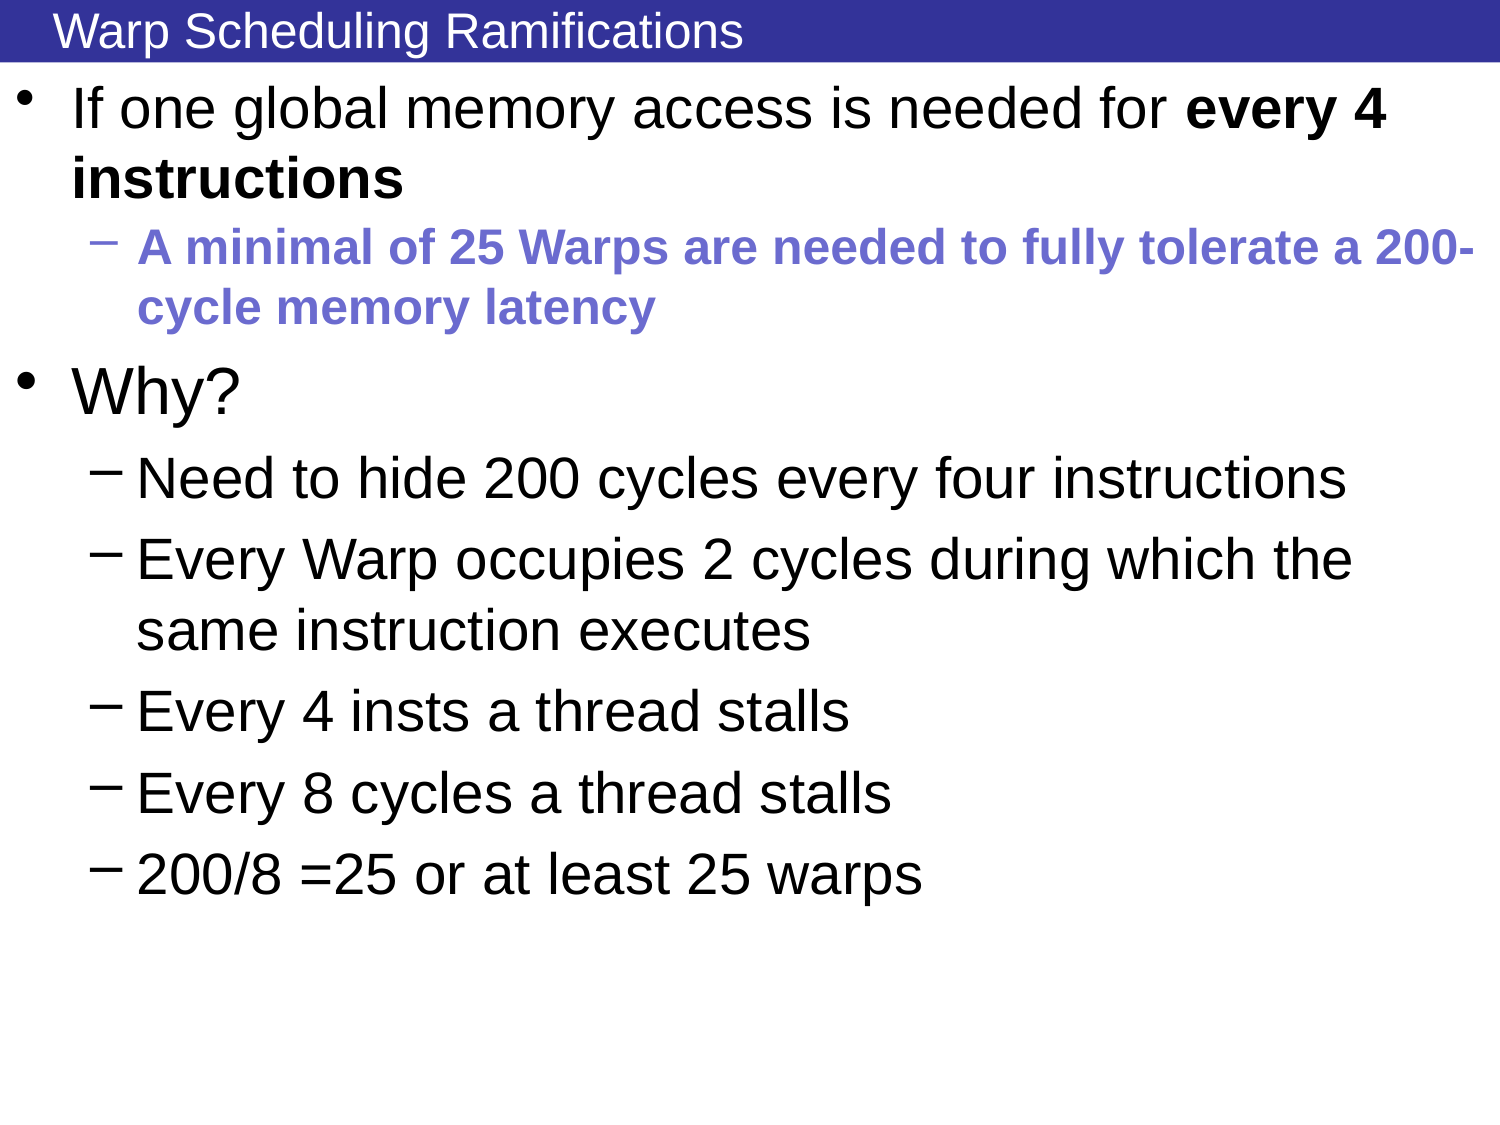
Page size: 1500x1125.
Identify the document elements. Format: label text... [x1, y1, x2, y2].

title Warp Scheduling Ramifications [37, 7, 1426, 51]
list If one global memory access is needed for every 4 instructions A minimal of 25 Warps are needed to fully tolerate a 200-cycle memory latency Why? Need to hide 200 cycles every four instructions Every Warp occupies 2 cycles during which the same instruction executes Every 4 insts a thread stalls Every 8 cycles a thread stalls 200/8 =25 or at least 25 warps [0, 62, 1500, 1125]
